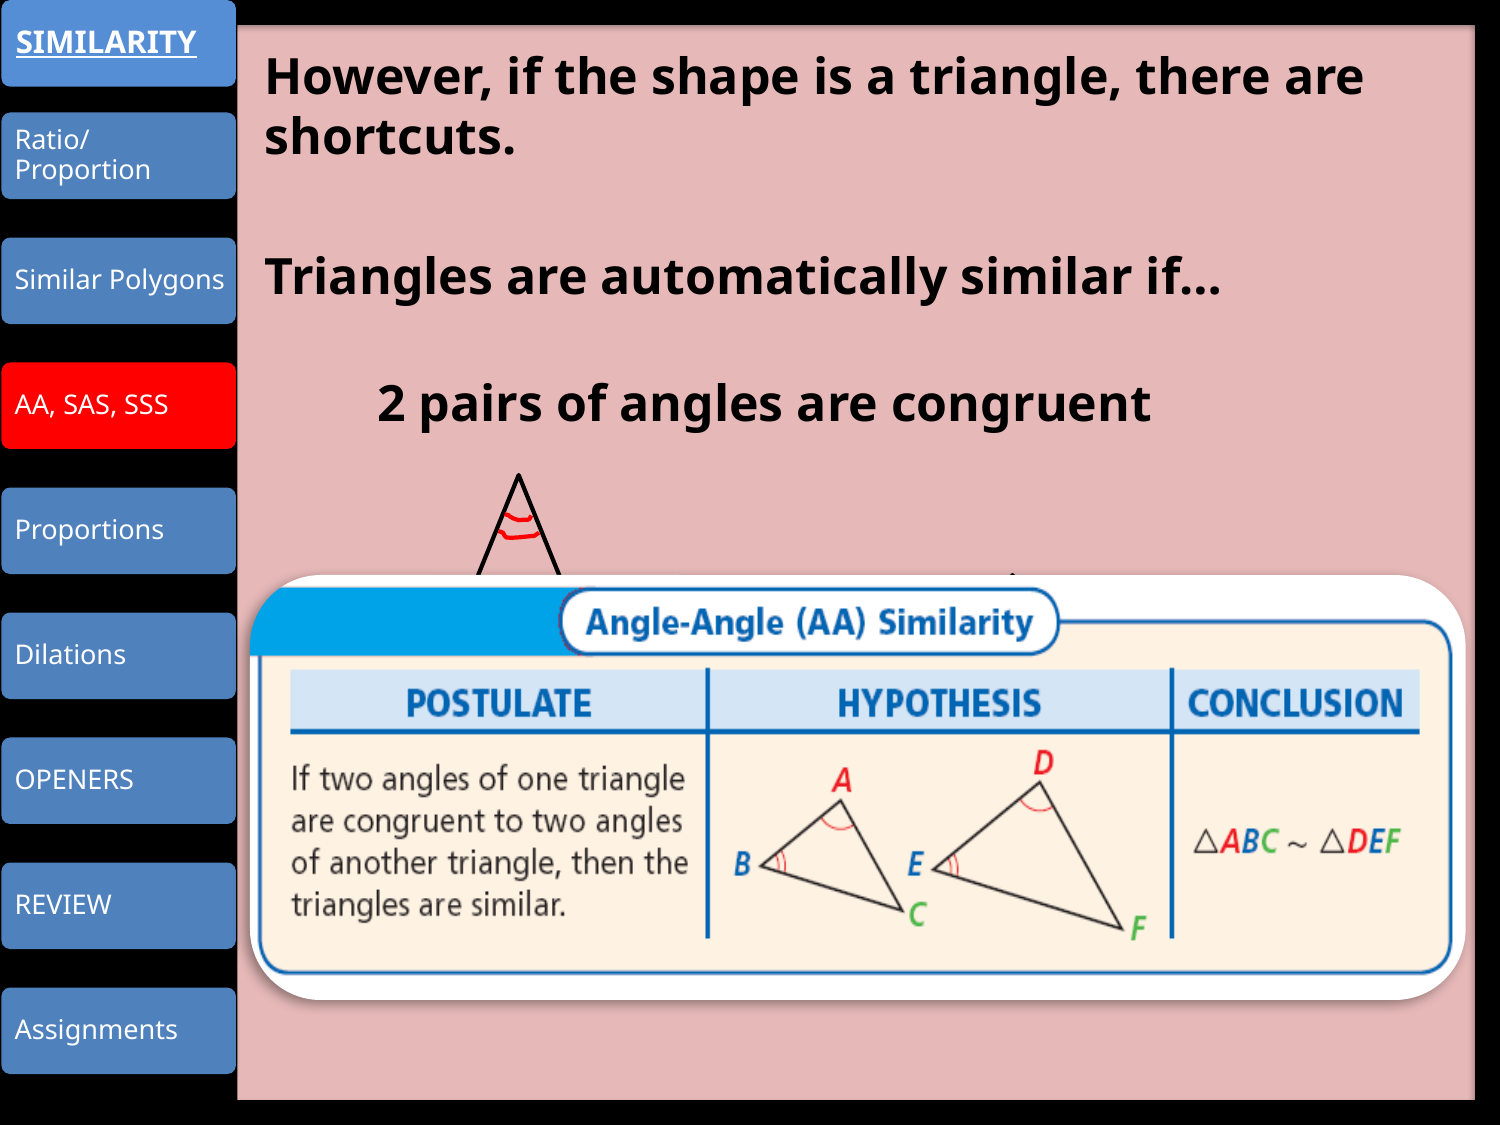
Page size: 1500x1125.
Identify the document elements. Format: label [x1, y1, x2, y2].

text_box [238, 0, 1500, 1125]
text_box [0, 0, 238, 1125]
picture [249, 574, 1466, 1001]
